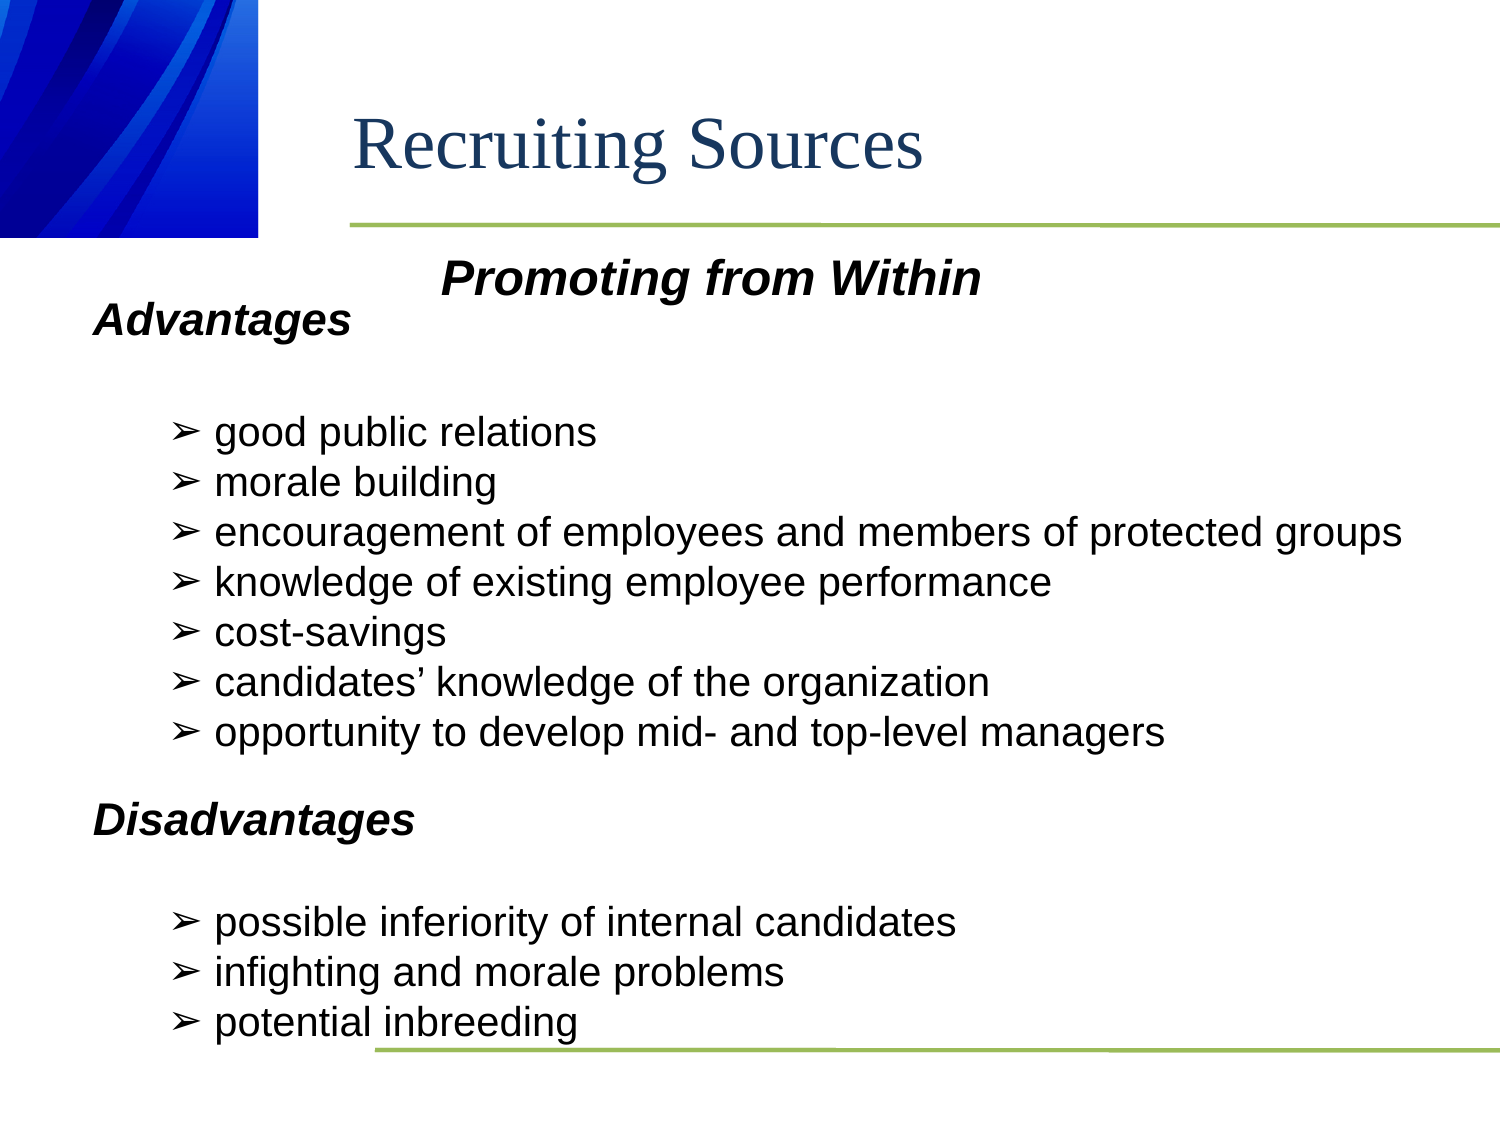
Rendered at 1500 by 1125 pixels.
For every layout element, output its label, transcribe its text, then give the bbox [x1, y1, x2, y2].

picture [0, 0, 259, 238]
text_box Promoting from Within [149, 237, 1275, 313]
title Recruiting Sources [337, 45, 1425, 233]
text_box Advantages good public relations morale building encouragement of employees and members of protected groups knowledge of existing employee performance cost-savings candidates’ knowledge of the organization opportunity to develop mid- and top-level managers Disadvantages possible inferiority of internal candidates infighting and morale problems potential inbreeding [77, 282, 1453, 1103]
